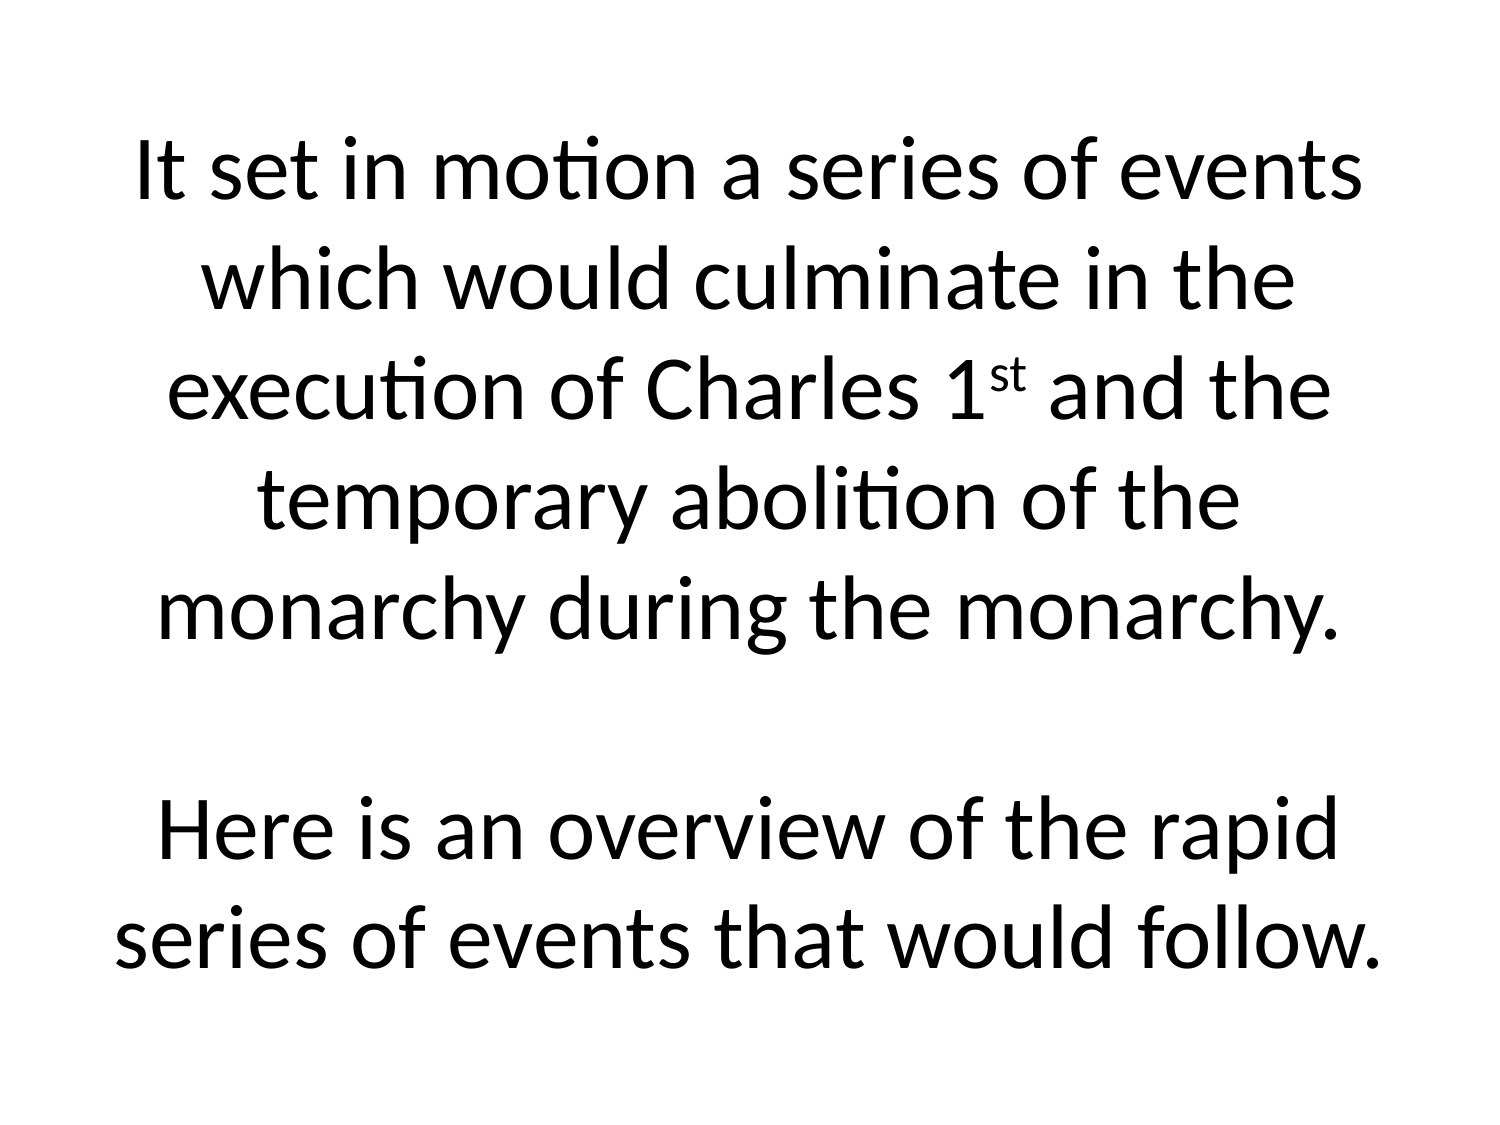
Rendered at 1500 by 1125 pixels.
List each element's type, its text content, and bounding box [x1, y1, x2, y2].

title It set in motion a series of events which would culminate in the execution of Charles 1st and the temporary abolition of the monarchy during the monarchy. Here is an overview of the rapid series of events that would follow. [74, 44, 1426, 1051]
